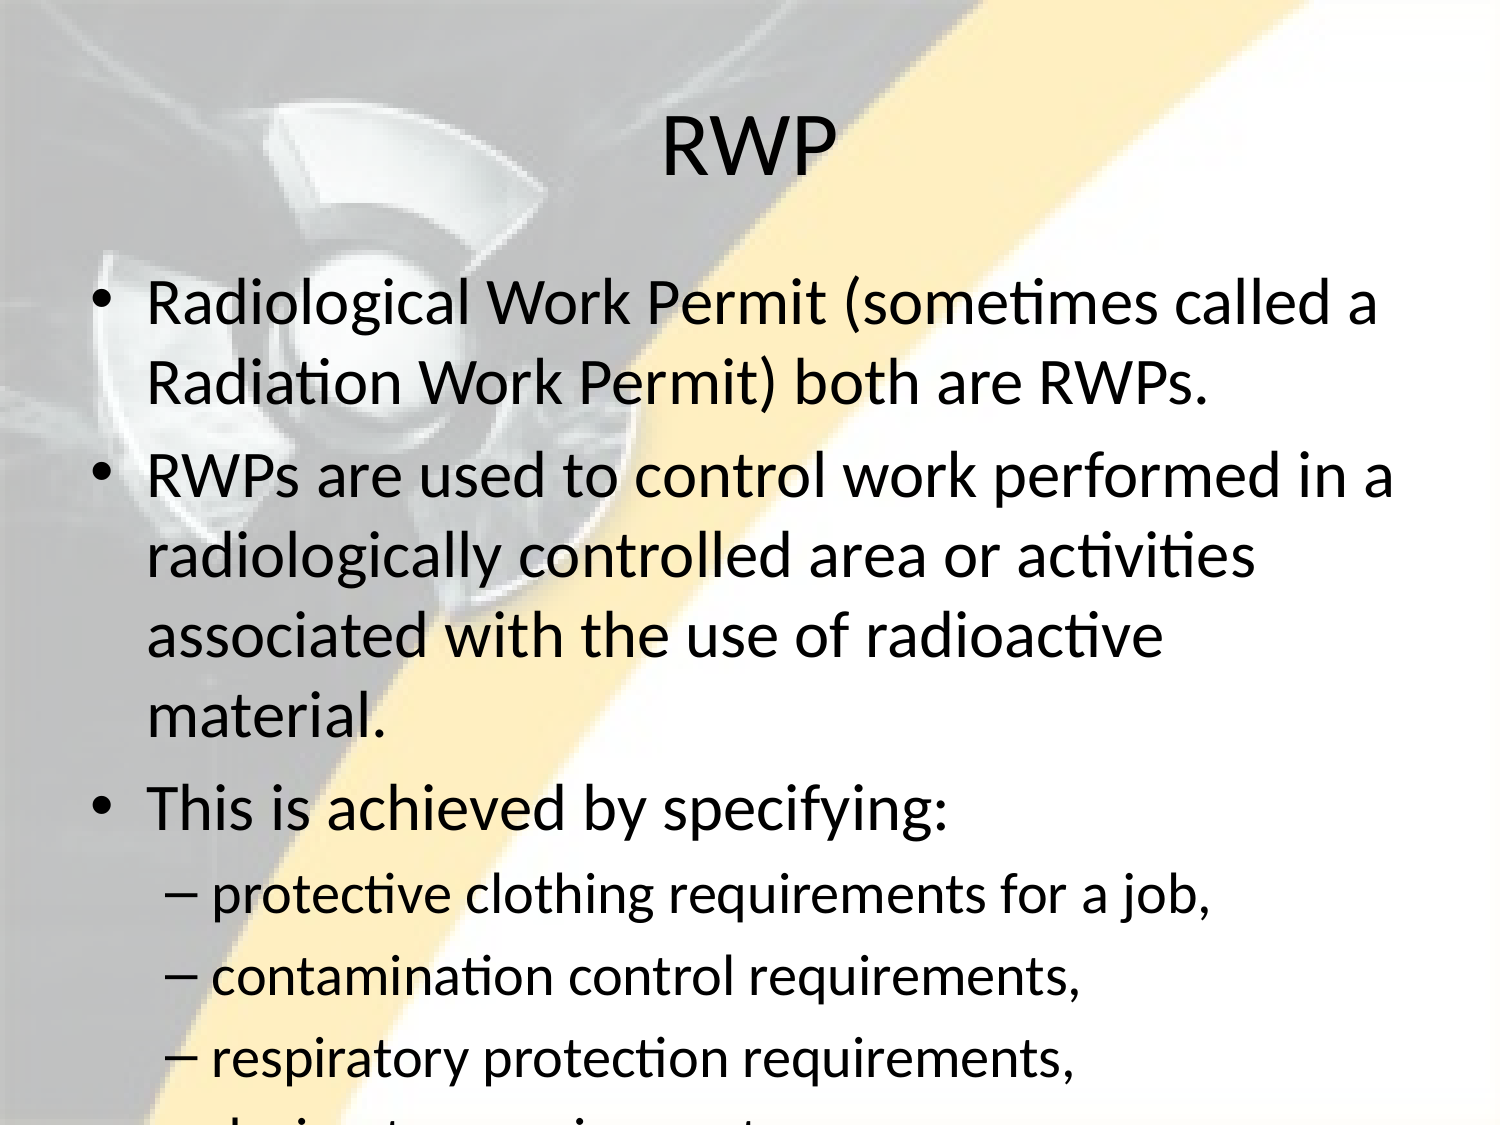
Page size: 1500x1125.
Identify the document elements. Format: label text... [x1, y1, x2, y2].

title RWP [75, 45, 1425, 233]
list Radiological Work Permit (sometimes called a Radiation Work Permit) both are RWPs. RWPs are used to control work performed in a radiologically controlled area or activities associated with the use of radioactive material. This is achieved by specifying: protective clothing requirements for a job, contamination control requirements, respiratory protection requirements, dosimetry requirements, [75, 249, 1425, 1038]
